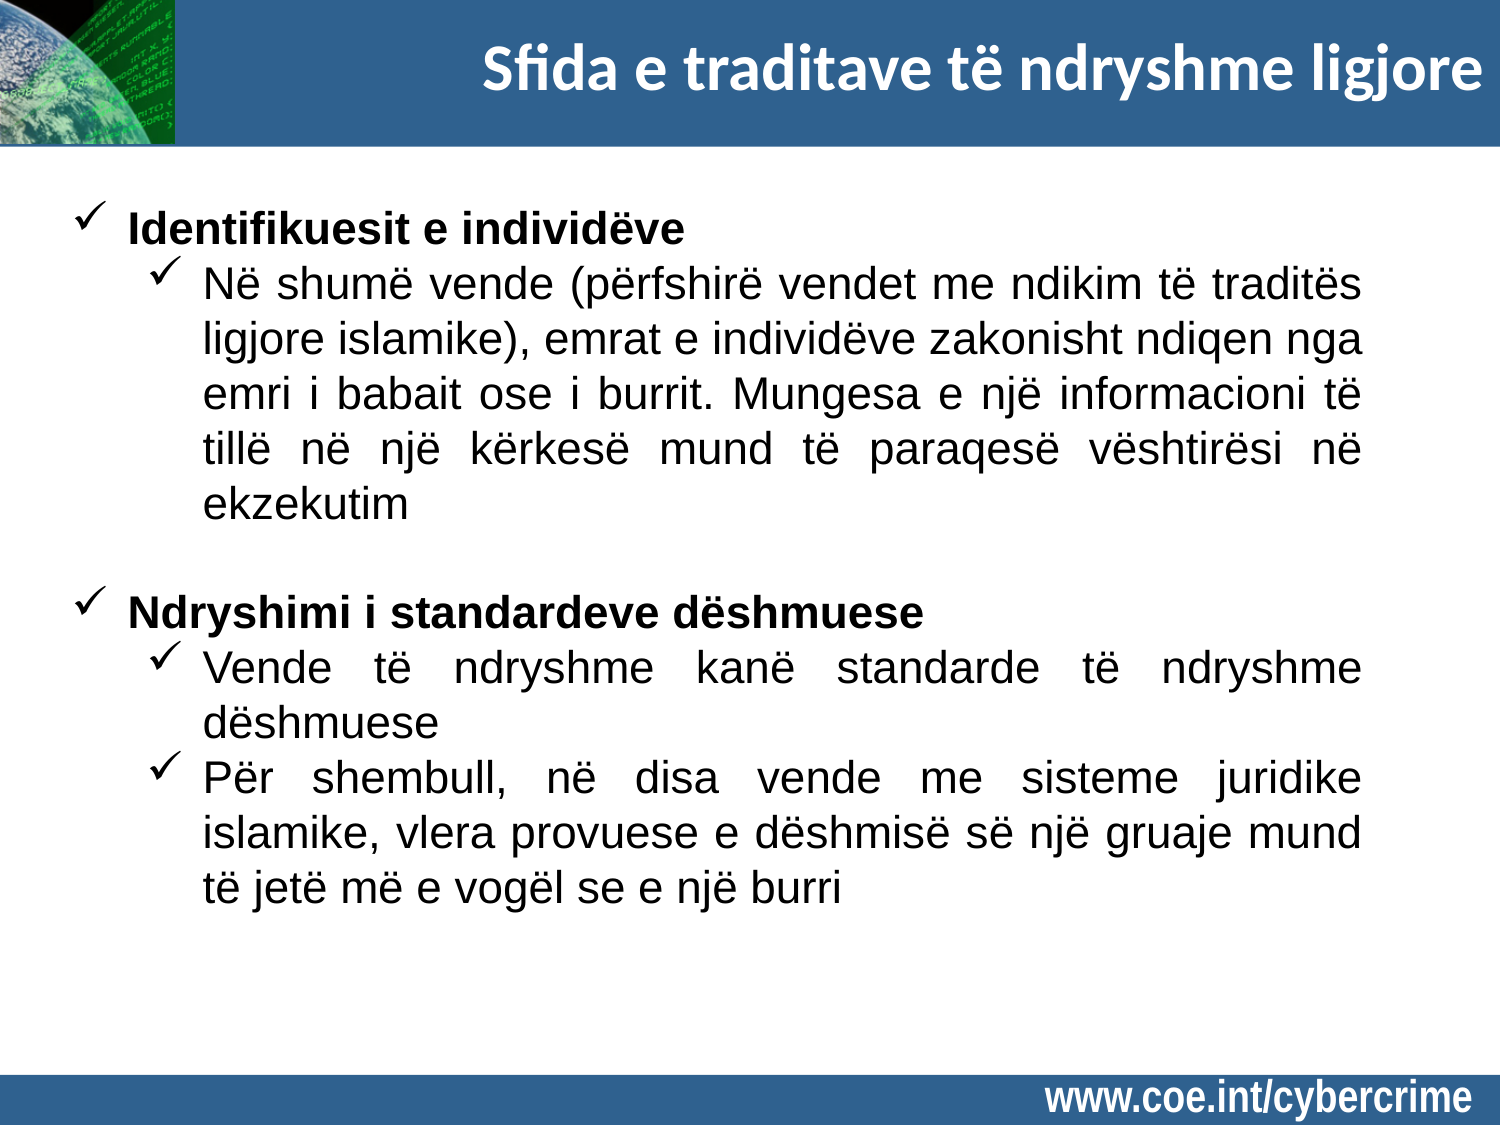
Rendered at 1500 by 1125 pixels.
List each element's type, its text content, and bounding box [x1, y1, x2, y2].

text_box Sfida e traditave të ndryshme ligjore [177, 0, 1500, 149]
picture [0, 0, 175, 144]
text_box www.coe.int/cybercrime [1030, 1059, 1500, 1125]
text_box Identifikuesit e individëve Në shumë vende (përfshirë vendet me ndikim të traditës ligjore islamike), emrat e individëve zakonisht ndiqen nga emri i babait ose i burrit. Mungesa e një informacioni të tillë në një kërkesë mund të paraqesë vështirësi në ekzekutim Ndryshimi i standardeve dëshmuese Vende të ndryshme kanë standarde të ndryshme dëshmuese Për shembull, në disa vende me sisteme juridike islamike, vlera provuese e dëshmisë së një gruaje mund të jetë më e vogël se e një burri [56, 190, 1379, 921]
text_box [0, 1073, 1030, 1125]
